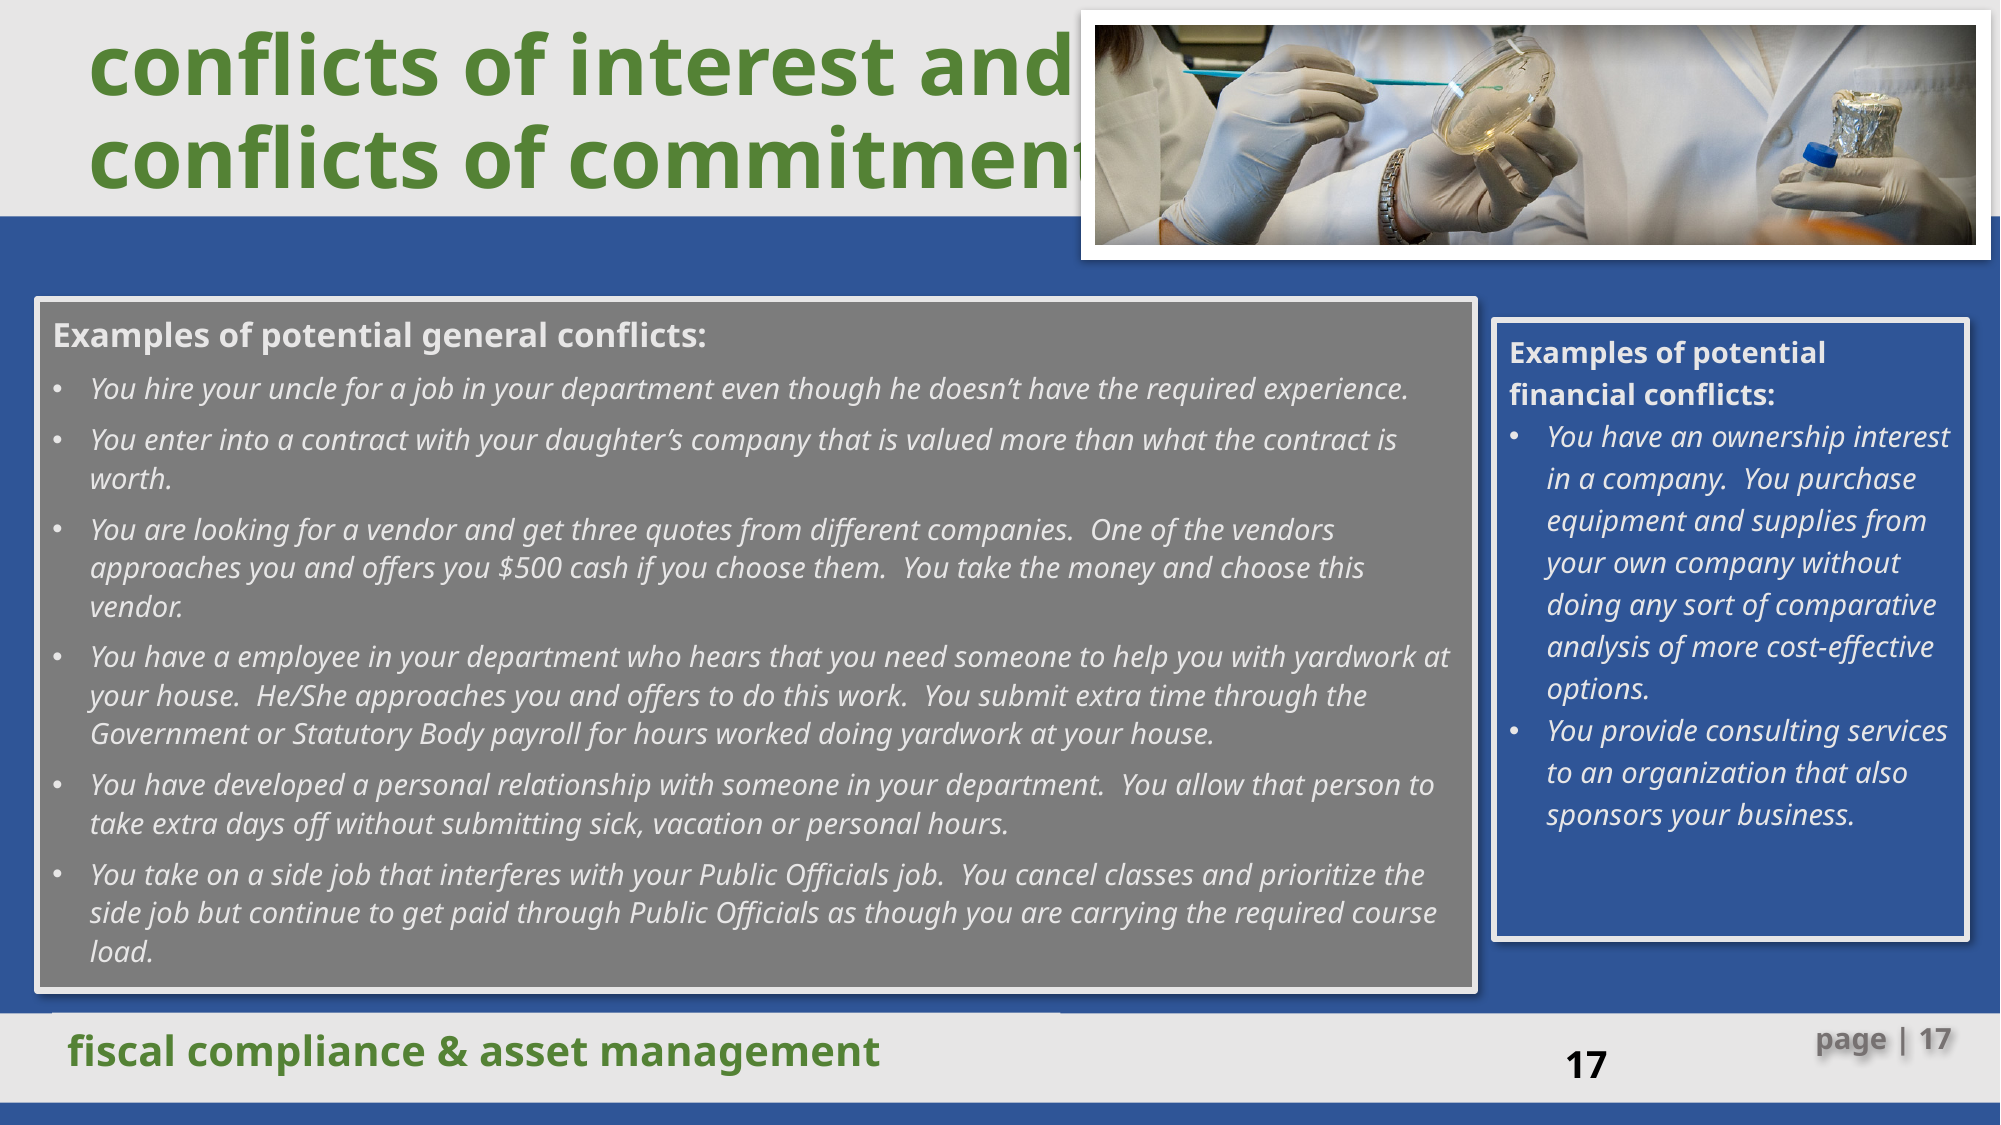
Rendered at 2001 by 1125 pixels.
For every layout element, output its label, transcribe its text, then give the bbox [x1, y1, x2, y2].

list [137, 253, 1948, 1014]
title conflicts of interest and conflicts of commitment [0, 0, 2000, 217]
text_box Examples of potential financial conflicts: You have an ownership interest in a company. You purchase equipment and supplies from your own company without doing any sort of comparative analysis of more cost-effective options. You provide consulting services to an organization that also sponsors your business. [1494, 319, 1967, 939]
text_box Examples of potential general conflicts: You hire your uncle for a job in your department even though he doesn’t have the required experience. You enter into a contract with your daughter’s company that is valued more than what the contract is worth. You are looking for a vendor and get three quotes from different companies. One of the vendors approaches you and offers you $500 cash if you choose them. You take the money and choose this vendor. You have a employee in your department who hears that you need someone to help you with yardwork at your house. He/She approaches you and offers to do this work. You submit extra time through the Government or Statutory Body payroll for hours worked doing yardwork at your house. You have developed a personal relationship with someone in your department. You allow that person to take extra days off without submitting sick, vacation or personal hours. You take on a side job that interferes with your Public Officials job. You cancel classes and prioritize the side job but continue to get paid through Public Officials as though you are carrying the required course load. [37, 299, 1475, 991]
text_box fiscal compliance & asset management [52, 1012, 1061, 1094]
picture [1095, 24, 1977, 246]
slide_number 17 [1550, 1033, 2000, 1094]
